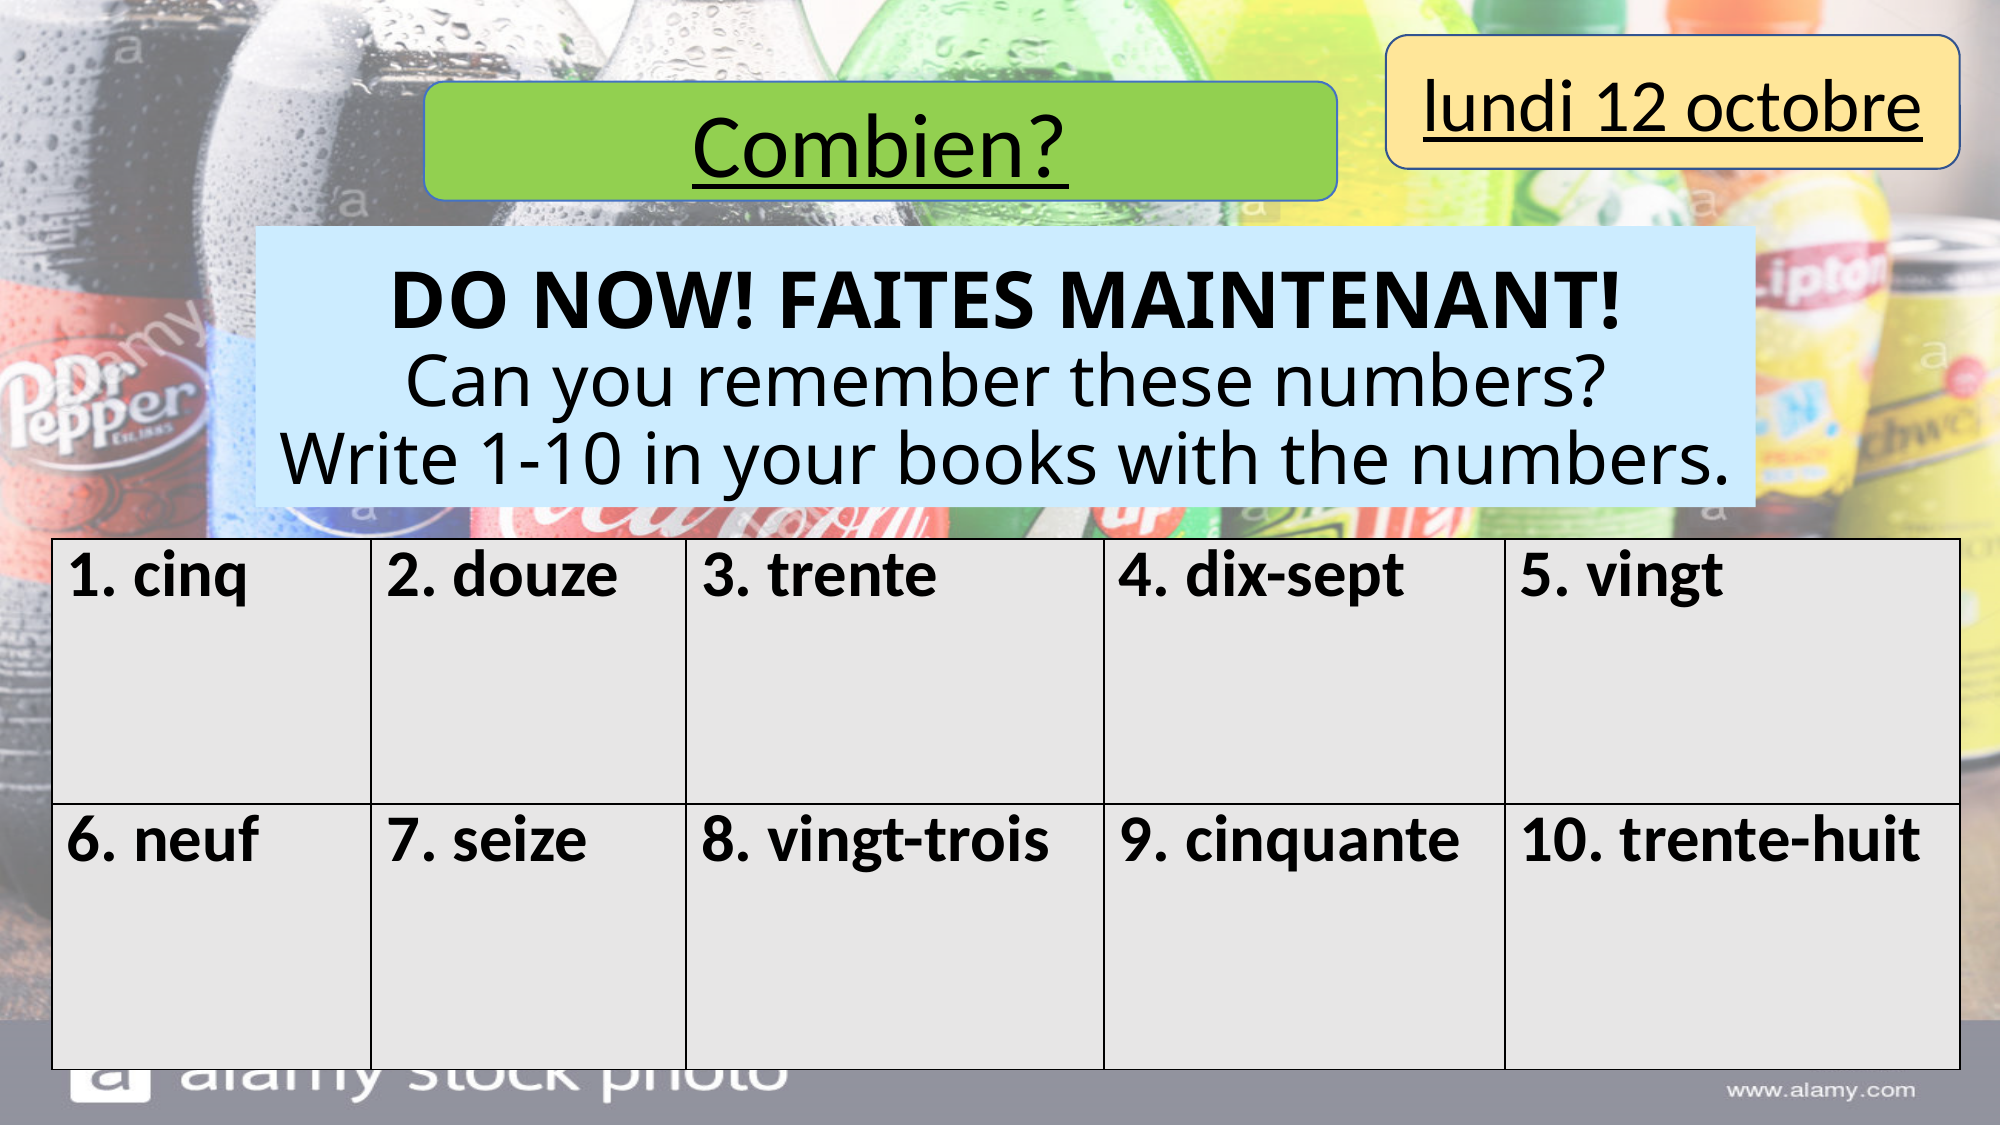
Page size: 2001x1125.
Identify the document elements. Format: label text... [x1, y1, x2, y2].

table_cell 7. seize [372, 805, 685, 1069]
table_cell 8. vingt-trois [687, 805, 1103, 1069]
table_cell 10. trente-huit [1506, 805, 1959, 1069]
table_cell 6. neuf [53, 805, 370, 1069]
table_header 1. cinq [53, 540, 370, 803]
title DO NOW! FAITES MAINTENANT! Can you remember these numbers? Write 1-10 in your books with the numbers. [255, 226, 1756, 508]
text_box lundi 12 octobre [1384, 34, 1961, 170]
table_header 2. douze [372, 540, 685, 803]
table_cell 9. cinquante [1105, 805, 1504, 1069]
table_header 5. vingt [1506, 540, 1959, 803]
table_header 3. trente [687, 540, 1103, 803]
text_box Combien? [422, 80, 1339, 202]
table_header 4. dix-sept [1105, 540, 1504, 803]
